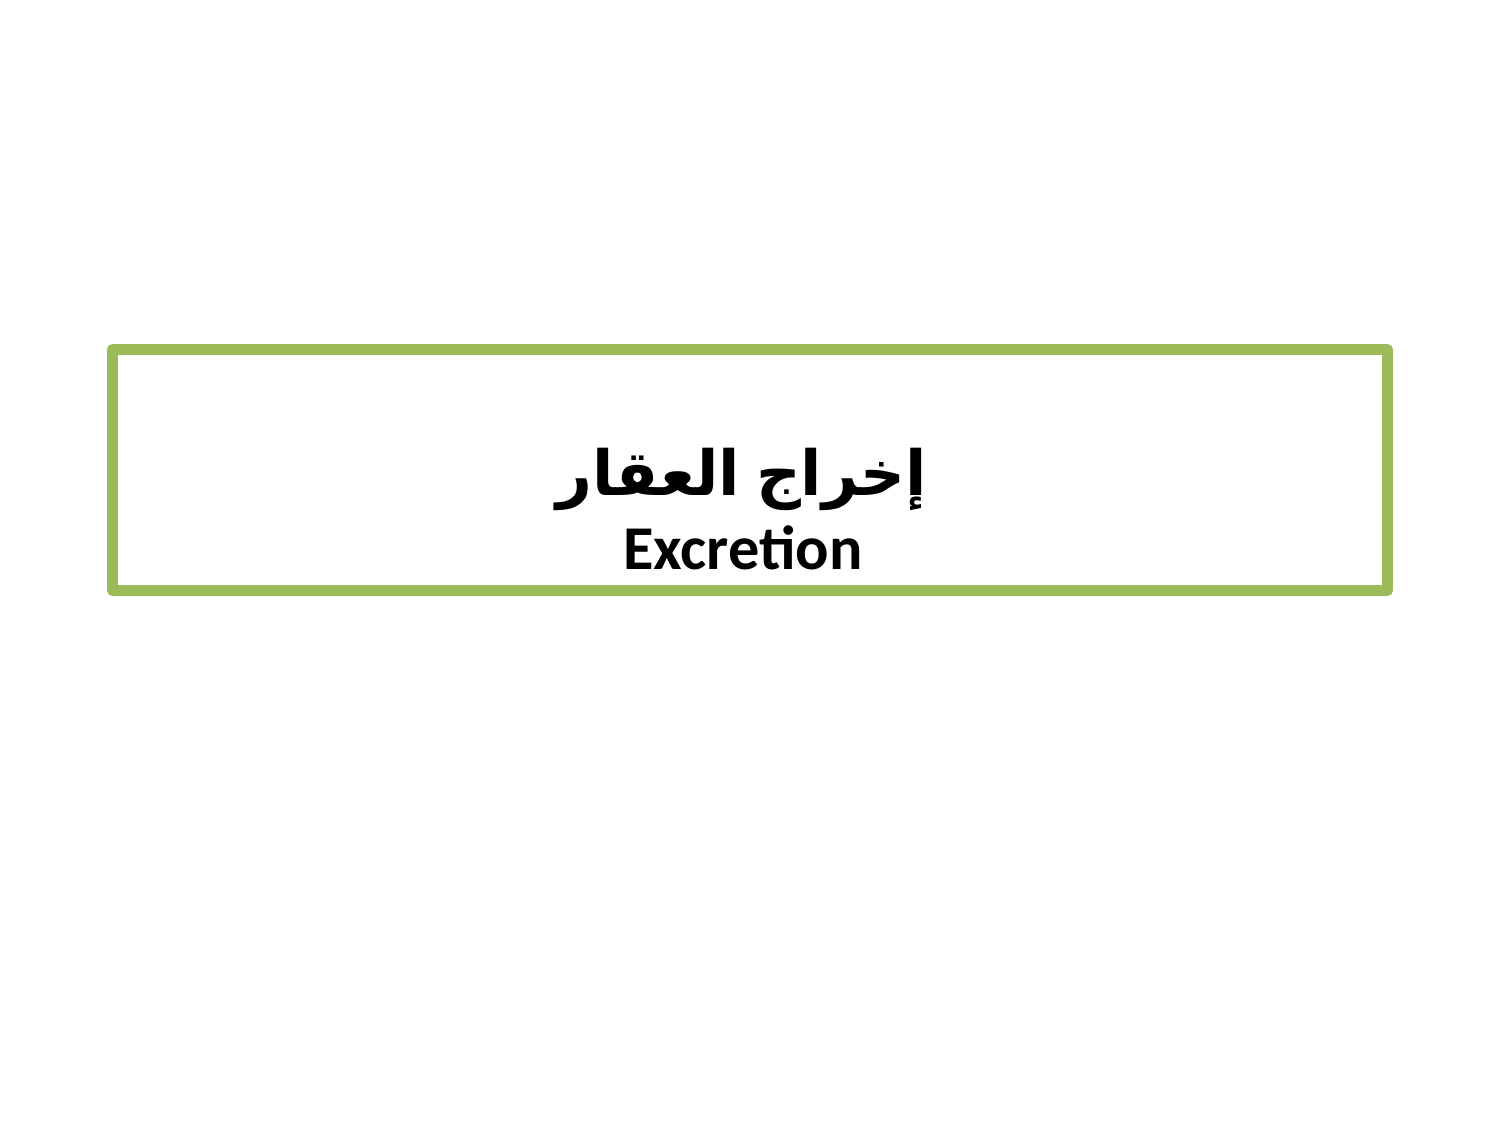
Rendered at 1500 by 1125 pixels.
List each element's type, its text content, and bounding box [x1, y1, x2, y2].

title إخراج العقار Excretion [112, 349, 1388, 591]
